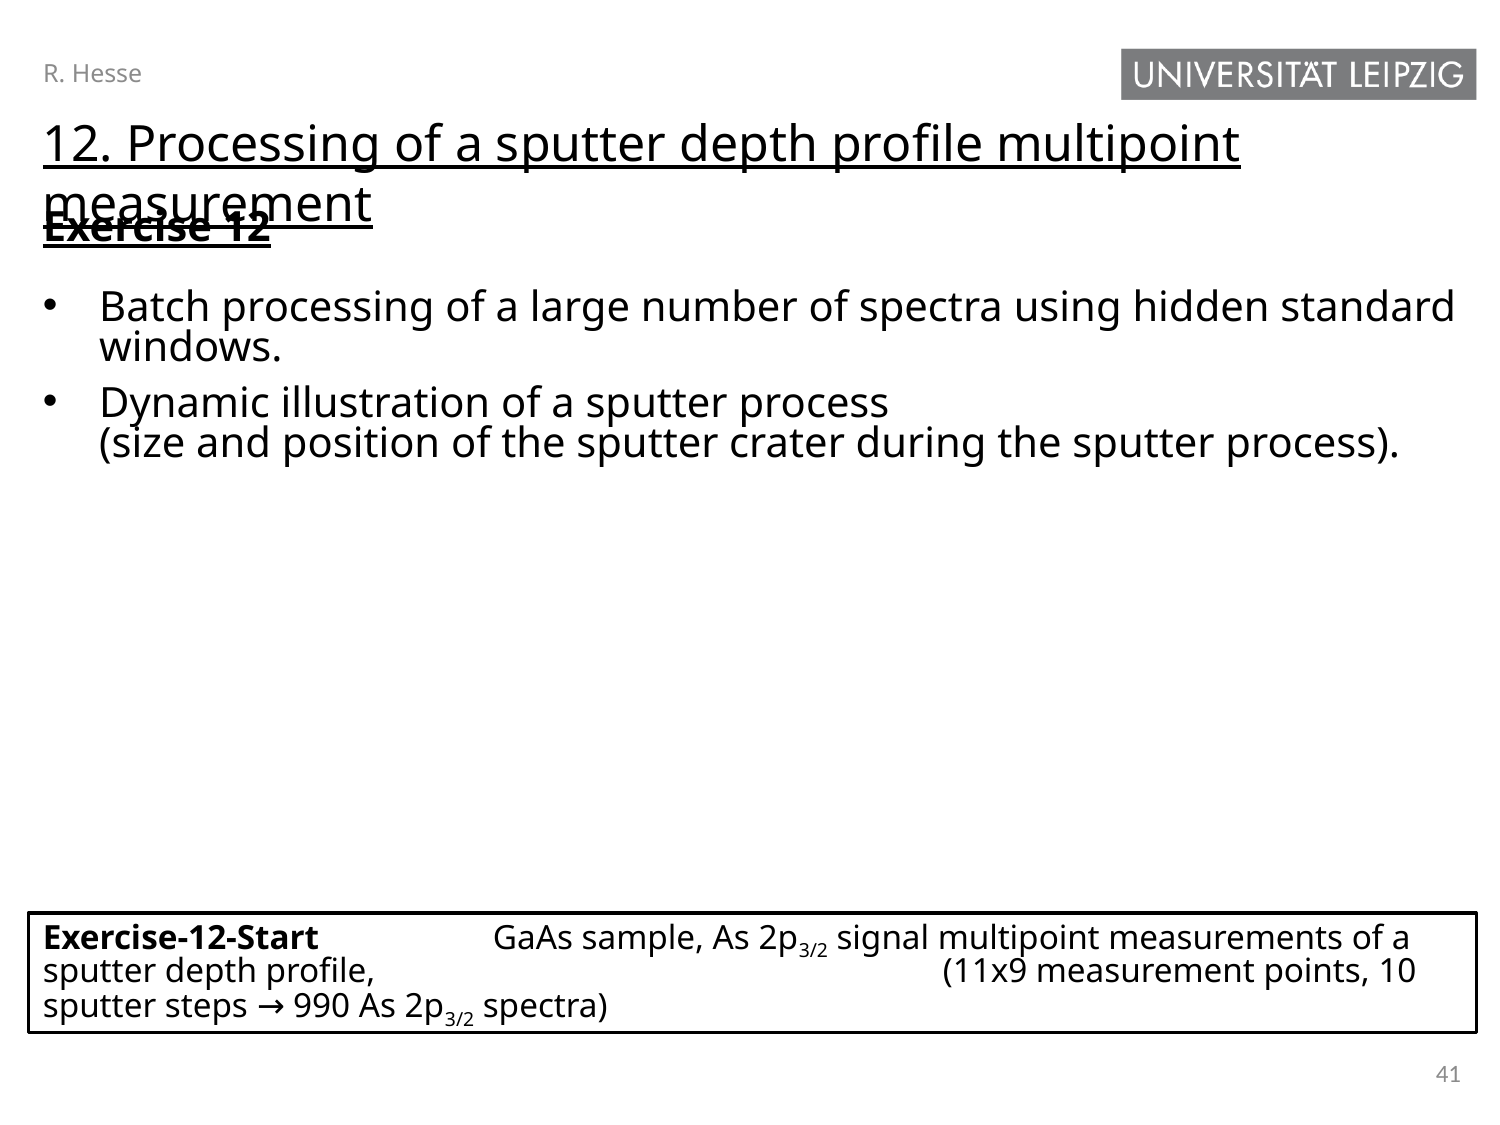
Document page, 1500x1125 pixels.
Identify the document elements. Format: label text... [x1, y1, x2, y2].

footer R. Hesse [28, 44, 1410, 104]
slide_number 41 [1291, 1042, 1477, 1103]
picture [1410, 48, 1477, 100]
text_box Exercise 12 Batch processing of a large number of spectra using hidden standard windows. Dynamic illustration of a sputter process (size and position of the sputter crater during the sputter process). [28, 239, 1477, 649]
text_box Exercise-12-Start GaAs sample, As 2p3/2 signal multipoint measurements of a sputter depth profile, (11x9 measurement points, 10 sputter steps → 990 As 2p3/2 spectra) [28, 912, 1477, 1033]
text_box 12. Processing of a sputter depth profile multipoint measurement [28, 104, 1477, 239]
